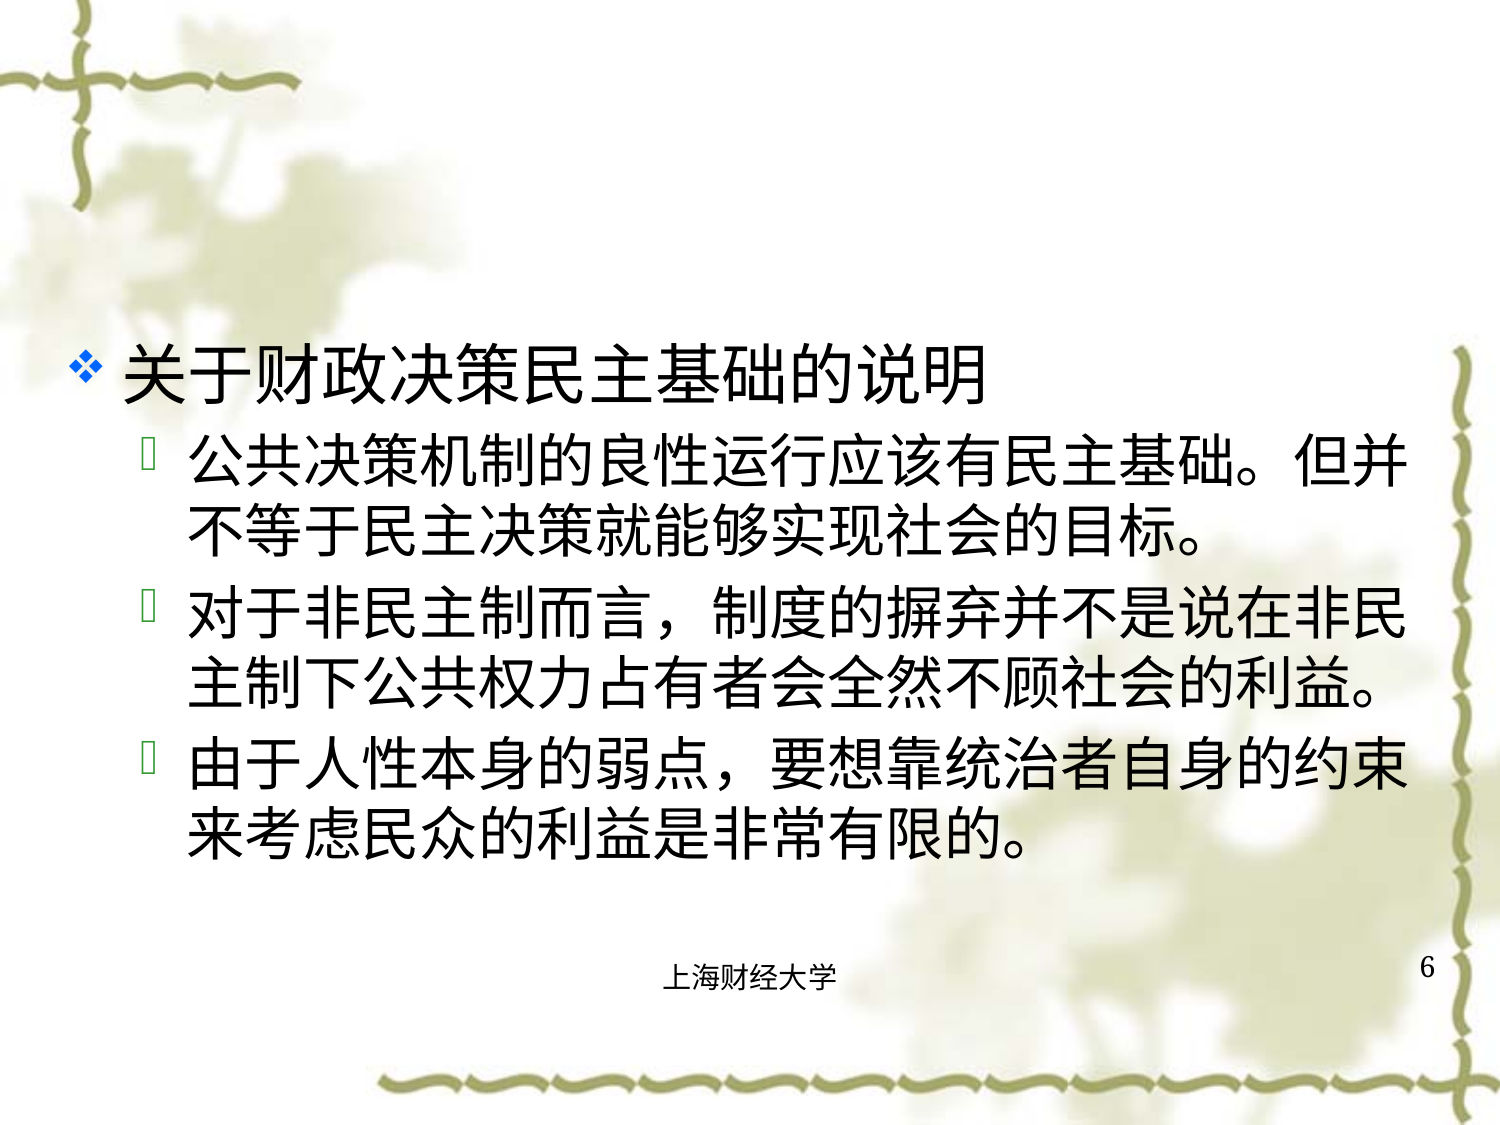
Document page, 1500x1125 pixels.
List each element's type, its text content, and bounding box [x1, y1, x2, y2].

slide_number 6 [1074, 940, 1451, 1066]
footer 上海财经大学 [512, 952, 988, 1066]
list 关于财政决策民主基础的说明 公共决策机制的良性运行应该有民主基础。但并不等于民主决策就能够实现社会的目标。 对于非民主制而言，制度的摒弃并不是说在非民主制下公共权力占有者会全然不顾社会的利益。 由于人性本身的弱点，要想靠统治者自身的约束来考虑民众的利益是非常有限的。 [49, 324, 1452, 963]
picture [0, 0, 1500, 1125]
